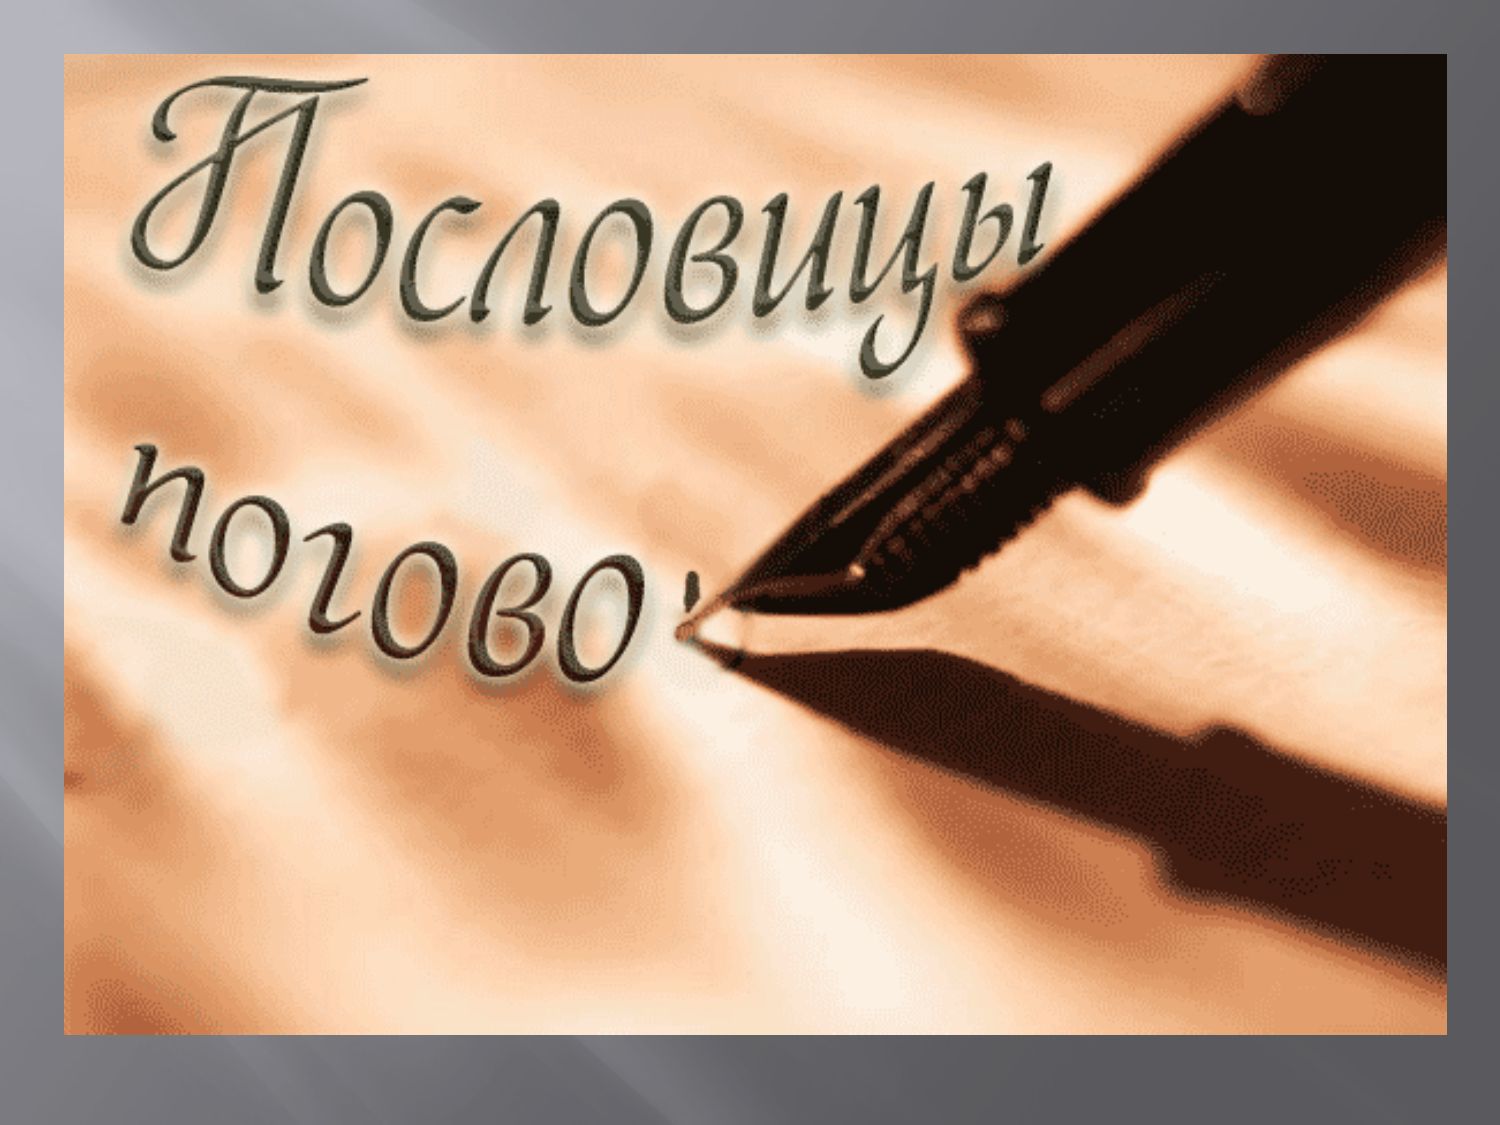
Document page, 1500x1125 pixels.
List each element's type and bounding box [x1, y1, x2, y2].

picture [64, 54, 1448, 1036]
